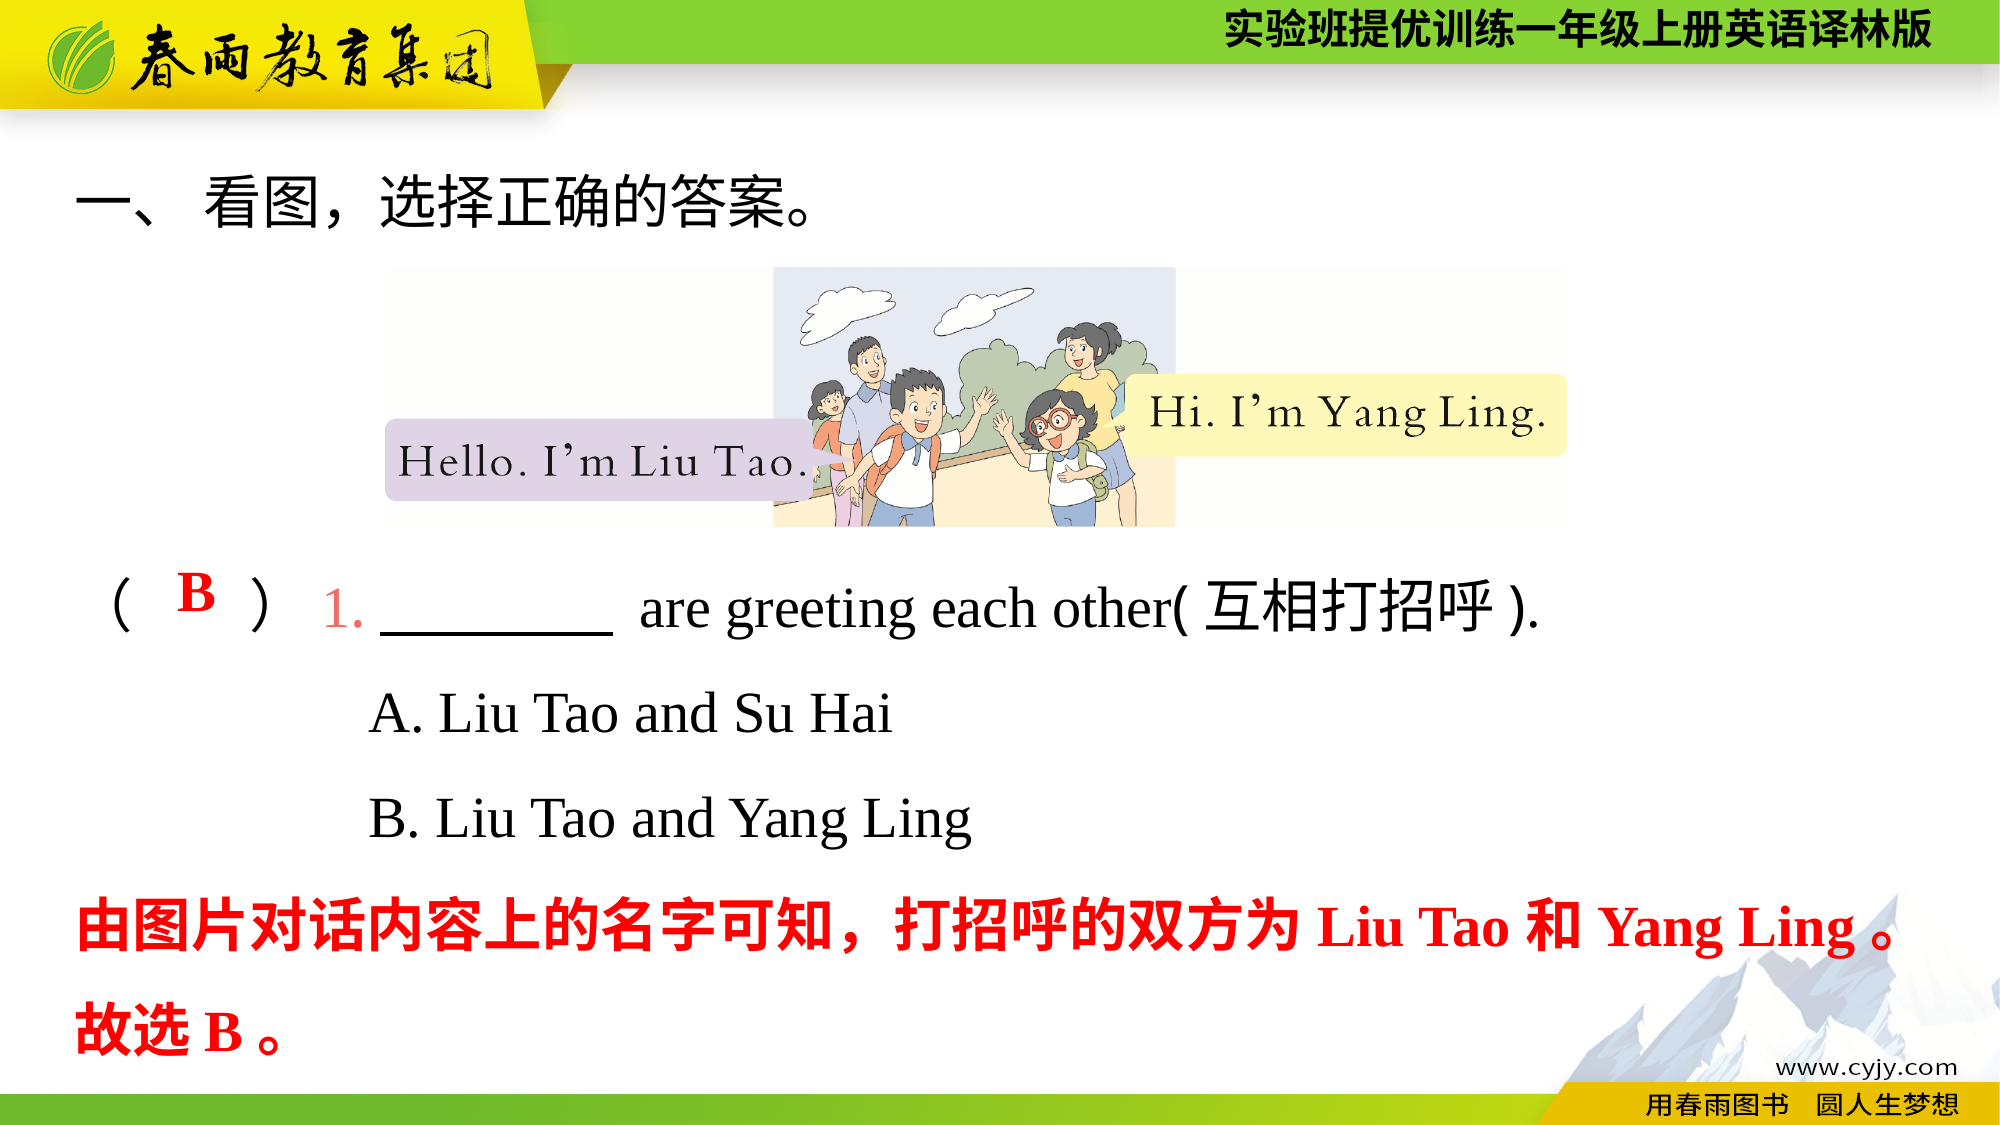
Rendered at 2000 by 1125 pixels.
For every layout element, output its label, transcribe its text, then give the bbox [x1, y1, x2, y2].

text_box 由图片对话内容上的名字可知，打招呼的双方为Liu Tao和Yang Ling。故选B。 [59, 845, 1944, 1071]
list 一、 看图，选择正确的答案。 （ ）1. are greeting each other(互相打招呼). A. Liu Tao and Su Hai B. Liu Tao and Yang Ling [59, 122, 1944, 845]
text_box B [163, 546, 232, 631]
picture [0, 0, 2000, 1125]
